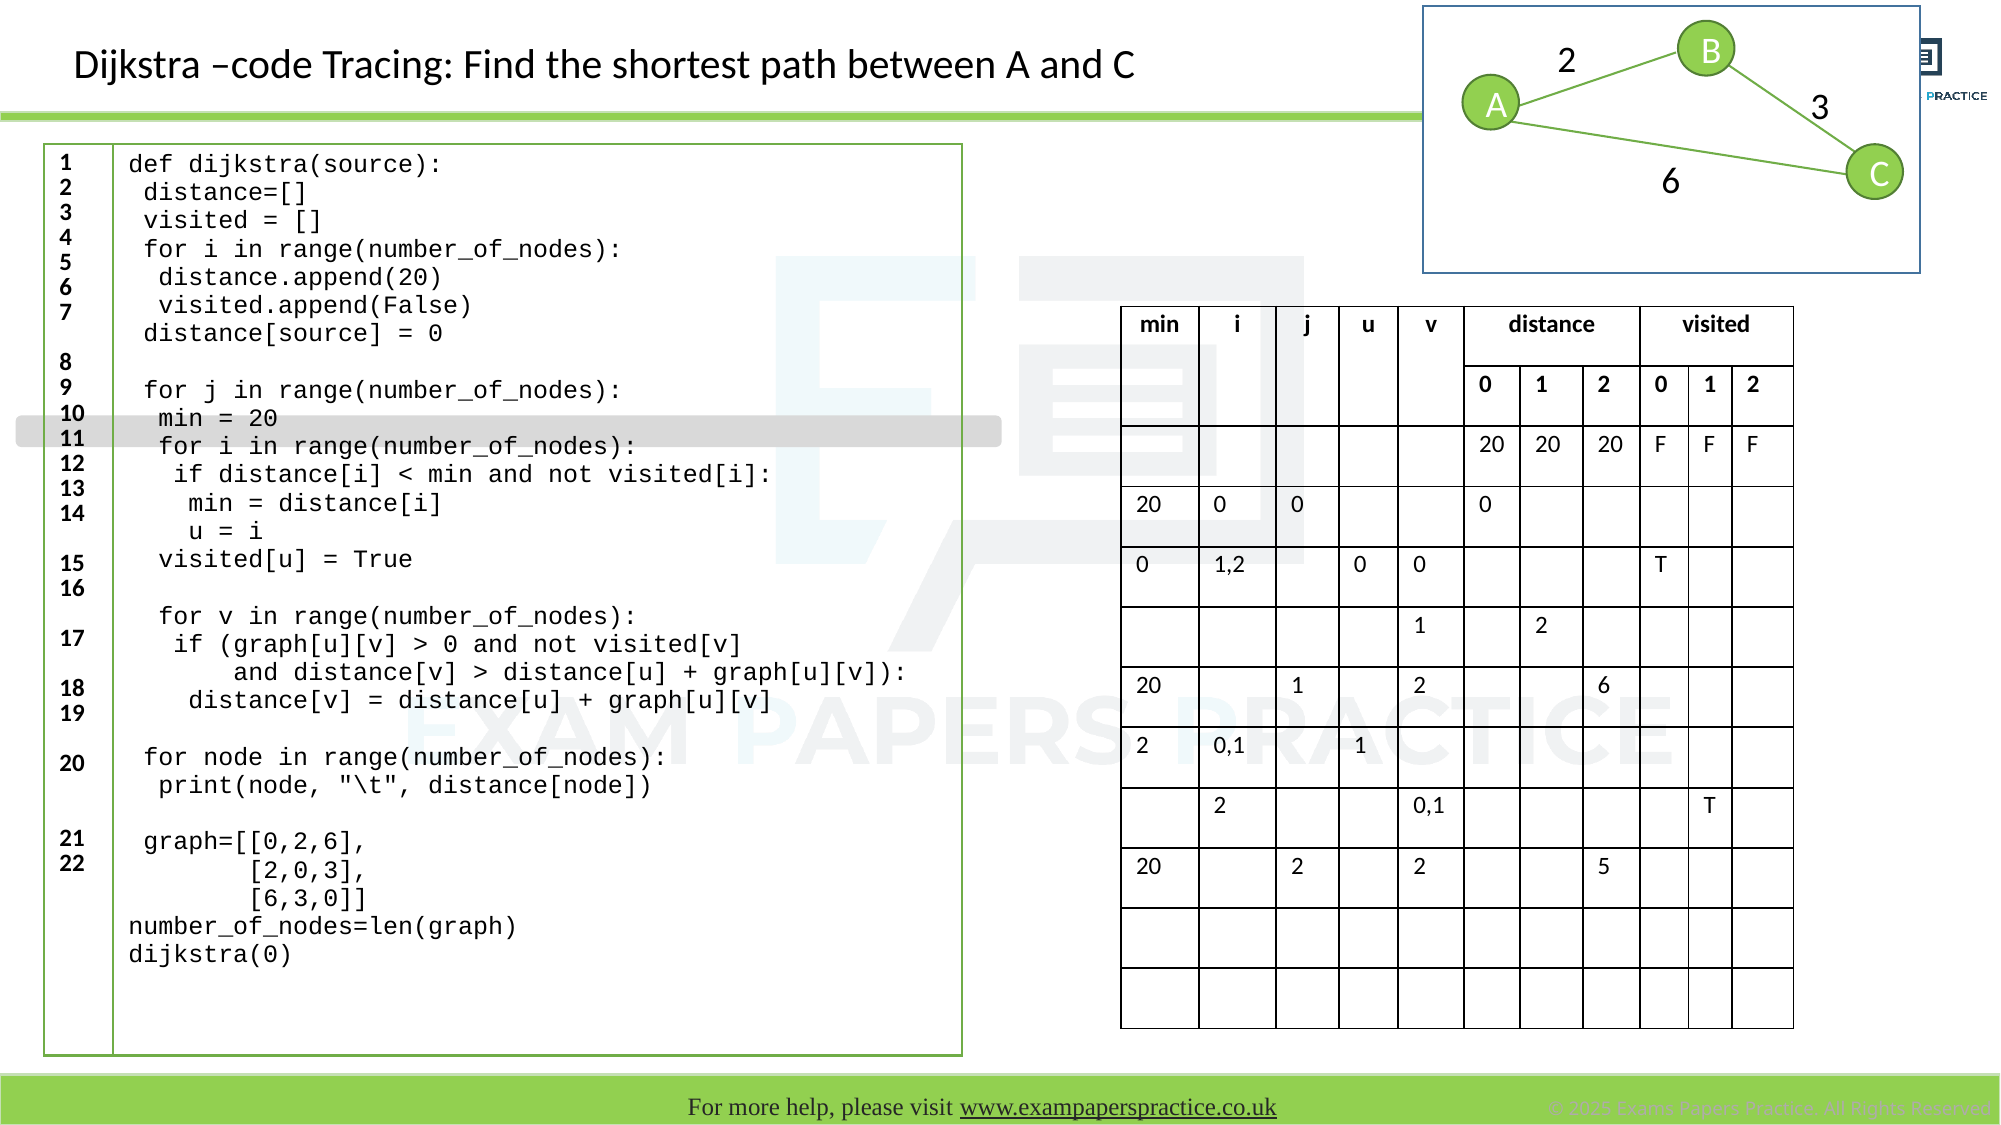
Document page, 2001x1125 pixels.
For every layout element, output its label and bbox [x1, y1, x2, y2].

table_cell [1277, 548, 1338, 606]
table_header [1641, 307, 1793, 365]
table_cell [1641, 909, 1688, 967]
table_cell [1122, 427, 1198, 486]
table_cell [1584, 487, 1639, 546]
table_cell [1584, 608, 1639, 666]
table_cell [1200, 668, 1275, 726]
table_cell [1399, 849, 1463, 907]
table_cell [1340, 969, 1397, 1028]
table_cell [1277, 969, 1338, 1028]
table_cell [1641, 849, 1688, 907]
table_cell [1465, 548, 1519, 606]
table_cell [1733, 548, 1793, 606]
table_cell [1465, 668, 1519, 726]
table_cell [1200, 909, 1275, 967]
text_box [963, 415, 1002, 448]
table_cell [1733, 909, 1793, 967]
table_cell [1122, 849, 1198, 907]
table_cell [1399, 789, 1463, 847]
table_cell [1200, 548, 1275, 606]
table_cell [1122, 608, 1198, 666]
table_cell [1521, 548, 1582, 606]
table_cell [1584, 849, 1639, 907]
table_cell [1689, 367, 1731, 425]
table_cell [1277, 487, 1338, 546]
table_cell [1340, 487, 1397, 546]
table_cell [1689, 427, 1731, 486]
table_cell [1641, 427, 1688, 486]
table_cell [1340, 728, 1397, 787]
table_cell [1521, 849, 1582, 907]
table_cell [1340, 548, 1397, 606]
table_cell [1584, 548, 1639, 606]
table_cell [1521, 789, 1582, 847]
table_cell [1733, 487, 1793, 546]
table_cell [1277, 789, 1338, 847]
table_cell [1122, 909, 1198, 967]
table_cell [1521, 608, 1582, 666]
table_cell [1733, 728, 1793, 787]
table_cell [1689, 548, 1731, 606]
table_cell [1399, 728, 1463, 787]
table_cell [1200, 789, 1275, 847]
table_cell [1399, 548, 1463, 606]
table_cell [1521, 487, 1582, 546]
table_cell [1465, 367, 1519, 425]
table_header [1277, 307, 1338, 425]
table_cell [1689, 728, 1731, 787]
table_cell [1733, 789, 1793, 847]
table_cell [1277, 668, 1338, 726]
table_cell [1689, 608, 1731, 666]
table_cell [1465, 789, 1519, 847]
text_box [58, 29, 1152, 94]
table_header [1465, 307, 1639, 365]
table_cell [1277, 909, 1338, 967]
table_cell [1689, 789, 1731, 847]
table_cell [1521, 427, 1582, 486]
table_cell [1399, 487, 1463, 546]
table_cell [1521, 728, 1582, 787]
table_cell [1399, 608, 1463, 666]
table_cell [1641, 548, 1688, 606]
table_cell [1465, 728, 1519, 787]
table_cell [1733, 608, 1793, 666]
table_cell [1200, 608, 1275, 666]
table_cell [1122, 969, 1198, 1028]
table_cell [1399, 668, 1463, 726]
table_cell [1200, 728, 1275, 787]
table_cell [1733, 668, 1793, 726]
table_cell [1465, 487, 1519, 546]
text_box [1422, 5, 1921, 274]
table_cell [1399, 909, 1463, 967]
table_cell [1733, 427, 1793, 486]
table_header [1122, 307, 1198, 425]
table_cell [1122, 487, 1198, 546]
table_cell [1277, 728, 1338, 787]
table_cell [1641, 487, 1688, 546]
table_cell [1340, 849, 1397, 907]
table_cell [1122, 548, 1198, 606]
table_cell [1122, 728, 1198, 787]
table_cell [1465, 969, 1519, 1028]
table_cell [1584, 427, 1639, 486]
table_cell [1641, 728, 1688, 787]
table_cell [1584, 668, 1639, 726]
table_cell [1340, 427, 1397, 486]
table_cell [1465, 427, 1519, 486]
table_cell [1277, 849, 1338, 907]
table_header [45, 145, 112, 1054]
table_cell [1584, 728, 1639, 787]
table_cell [1584, 969, 1639, 1028]
table_cell [1641, 668, 1688, 726]
table_cell [1689, 969, 1731, 1028]
table_cell [1641, 608, 1688, 666]
table_cell [1399, 969, 1463, 1028]
text_box [15, 415, 43, 448]
table_cell [1399, 427, 1463, 486]
table_cell [1340, 608, 1397, 666]
table_cell [1733, 849, 1793, 907]
table_cell [1641, 969, 1688, 1028]
table_cell [1122, 668, 1198, 726]
table_cell [1122, 789, 1198, 847]
table_cell [1340, 668, 1397, 726]
table_cell [1200, 427, 1275, 486]
table_cell [1689, 909, 1731, 967]
table_cell [1584, 789, 1639, 847]
table_cell [1200, 849, 1275, 907]
table_cell [1200, 487, 1275, 546]
table_cell [1584, 367, 1639, 425]
table_cell [1200, 969, 1275, 1028]
table_cell [1641, 367, 1688, 425]
table_cell [1465, 849, 1519, 907]
table_cell [1689, 849, 1731, 907]
table_cell [1340, 789, 1397, 847]
table_cell [1521, 969, 1582, 1028]
table_cell [1521, 668, 1582, 726]
table_cell [1584, 909, 1639, 967]
table_cell [1521, 909, 1582, 967]
table_cell [1465, 909, 1519, 967]
table_header [114, 145, 961, 1054]
table_cell [1641, 789, 1688, 847]
table_header [1399, 307, 1463, 425]
table_cell [1521, 367, 1582, 425]
table_cell [1277, 427, 1338, 486]
table_cell [1733, 367, 1793, 425]
table_cell [1340, 909, 1397, 967]
table_header [1200, 307, 1275, 425]
table_cell [1465, 608, 1519, 666]
table_cell [1689, 487, 1731, 546]
table_header [1340, 307, 1397, 425]
table_cell [1689, 668, 1731, 726]
table_cell [1733, 969, 1793, 1028]
table_cell [1277, 608, 1338, 666]
